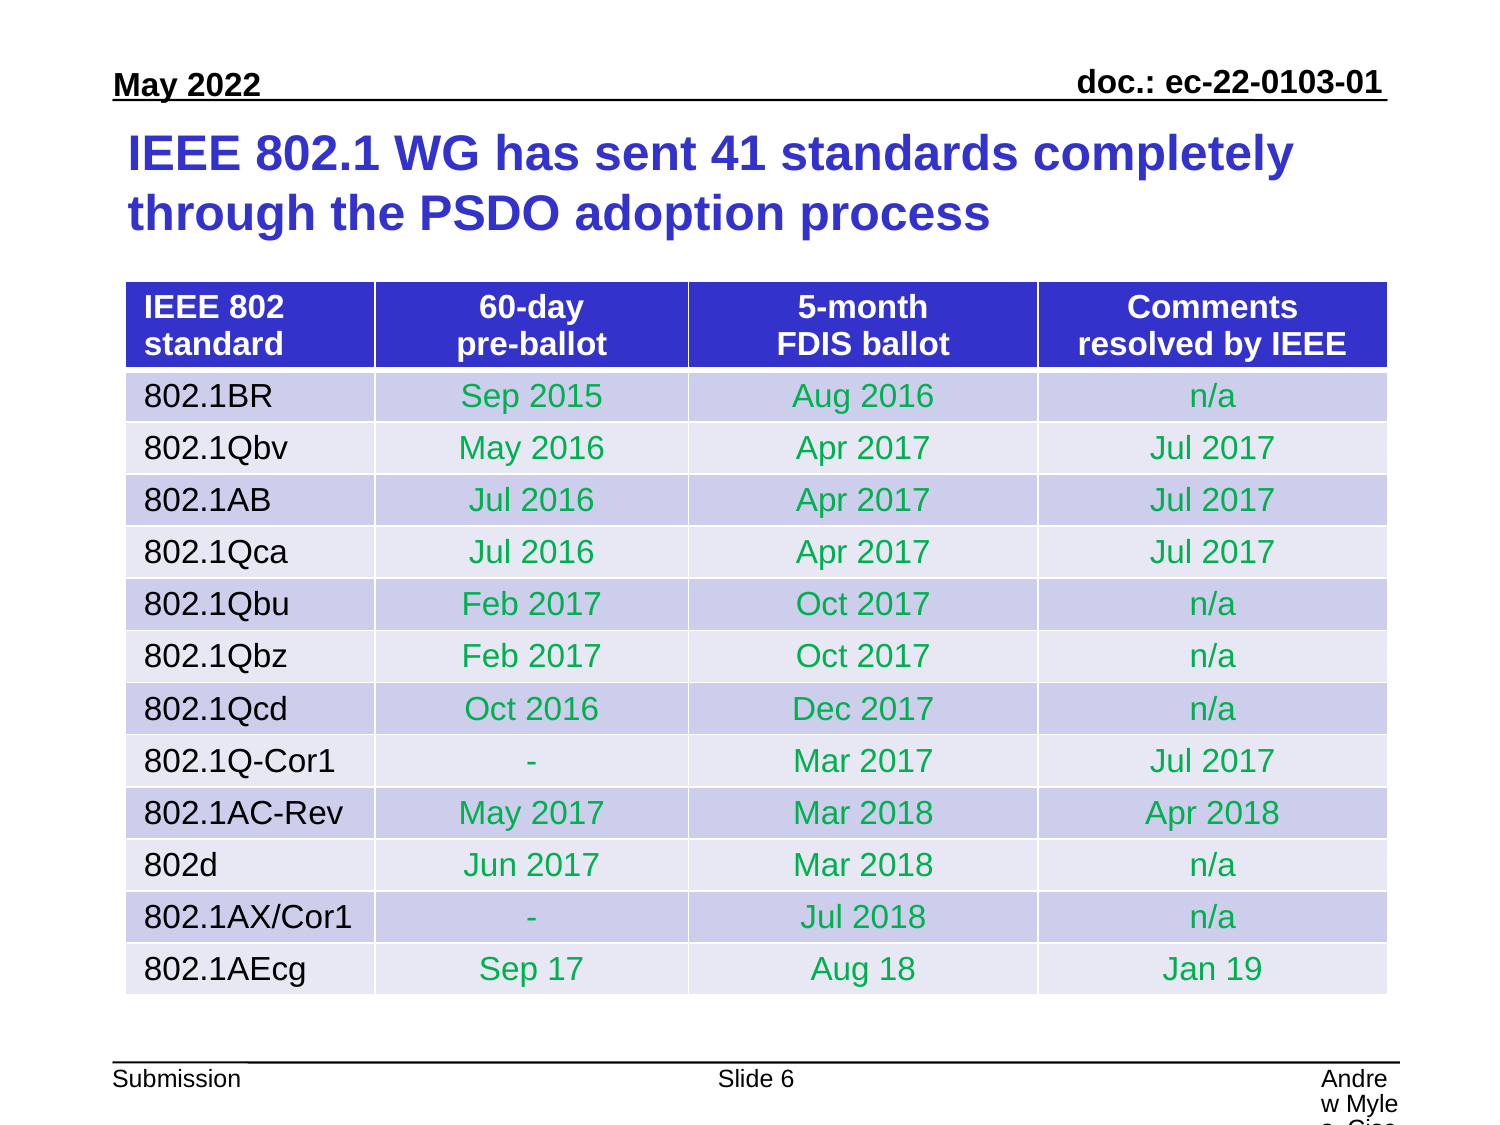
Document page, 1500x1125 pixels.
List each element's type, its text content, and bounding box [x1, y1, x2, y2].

table_header 60-day pre-ballot [376, 282, 688, 367]
table_cell 802.1AEcg [126, 944, 374, 994]
table_header Comments resolved by IEEE [1039, 282, 1387, 367]
table_cell Sep 2015 [376, 373, 688, 421]
table_cell Dec 2017 [689, 683, 1037, 734]
table_cell n/a [1039, 631, 1387, 682]
table_cell - [376, 735, 688, 786]
table_cell May 2017 [376, 788, 688, 838]
table_cell - [376, 892, 688, 942]
table_cell 802.1Qbu [126, 579, 374, 630]
table_cell Jul 2017 [1039, 475, 1387, 525]
table_cell 802.1Qbz [126, 631, 374, 682]
table_cell 802d [126, 840, 374, 890]
table_cell Jul 2016 [376, 527, 688, 577]
table_cell n/a [1039, 579, 1387, 630]
table_cell 802.1Qcd [126, 683, 374, 734]
table_cell Oct 2017 [689, 579, 1037, 630]
table_cell 802.1Qbv [126, 423, 374, 473]
table_cell 802.1AX/Cor1 [126, 892, 374, 942]
table_cell Apr 2018 [1039, 788, 1387, 838]
table_cell Jun 2017 [376, 840, 688, 890]
table_cell Jan 19 [1039, 944, 1387, 994]
table_cell Jul 2017 [1039, 423, 1387, 473]
table_cell n/a [1039, 683, 1387, 734]
table_header IEEE 802 standard [126, 282, 374, 367]
table_cell Mar 2017 [689, 735, 1037, 786]
table_cell Mar 2018 [689, 840, 1037, 890]
table_cell 802.1AB [126, 475, 374, 525]
table_cell n/a [1039, 892, 1387, 942]
table_cell Apr 2017 [689, 527, 1037, 577]
table_cell n/a [1039, 373, 1387, 421]
table_cell Jul 2018 [689, 892, 1037, 942]
footer Andrew Myles, Cisco [1320, 1061, 1402, 1093]
table_cell 802.1AC-Rev [126, 788, 374, 838]
table_cell 802.1BR [126, 373, 374, 421]
slide_number Slide 6 [709, 1061, 803, 1093]
table_cell Feb 2017 [376, 579, 688, 630]
table_cell Oct 2016 [376, 683, 688, 734]
table_cell Aug 18 [689, 944, 1037, 994]
table_cell 802.1Qca [126, 527, 374, 577]
table_cell Jul 2017 [1039, 527, 1387, 577]
table_cell Jul 2016 [376, 475, 688, 525]
table_cell 802.1Q-Cor1 [126, 735, 374, 786]
table_cell Apr 2017 [689, 475, 1037, 525]
table_cell Sep 17 [376, 944, 688, 994]
table_cell May 2016 [376, 423, 688, 473]
table_cell Aug 2016 [689, 373, 1037, 421]
table_cell Oct 2017 [689, 631, 1037, 682]
table_cell n/a [1039, 840, 1387, 890]
table_cell Apr 2017 [689, 423, 1037, 473]
table_header 5-month FDIS ballot [689, 282, 1037, 367]
table_cell Jul 2017 [1039, 735, 1387, 786]
title IEEE 802.1 WG has sent 41 standards completely through the PSDO adoption process [112, 112, 1388, 288]
table_cell Mar 2018 [689, 788, 1037, 838]
table_cell Feb 2017 [376, 631, 688, 682]
